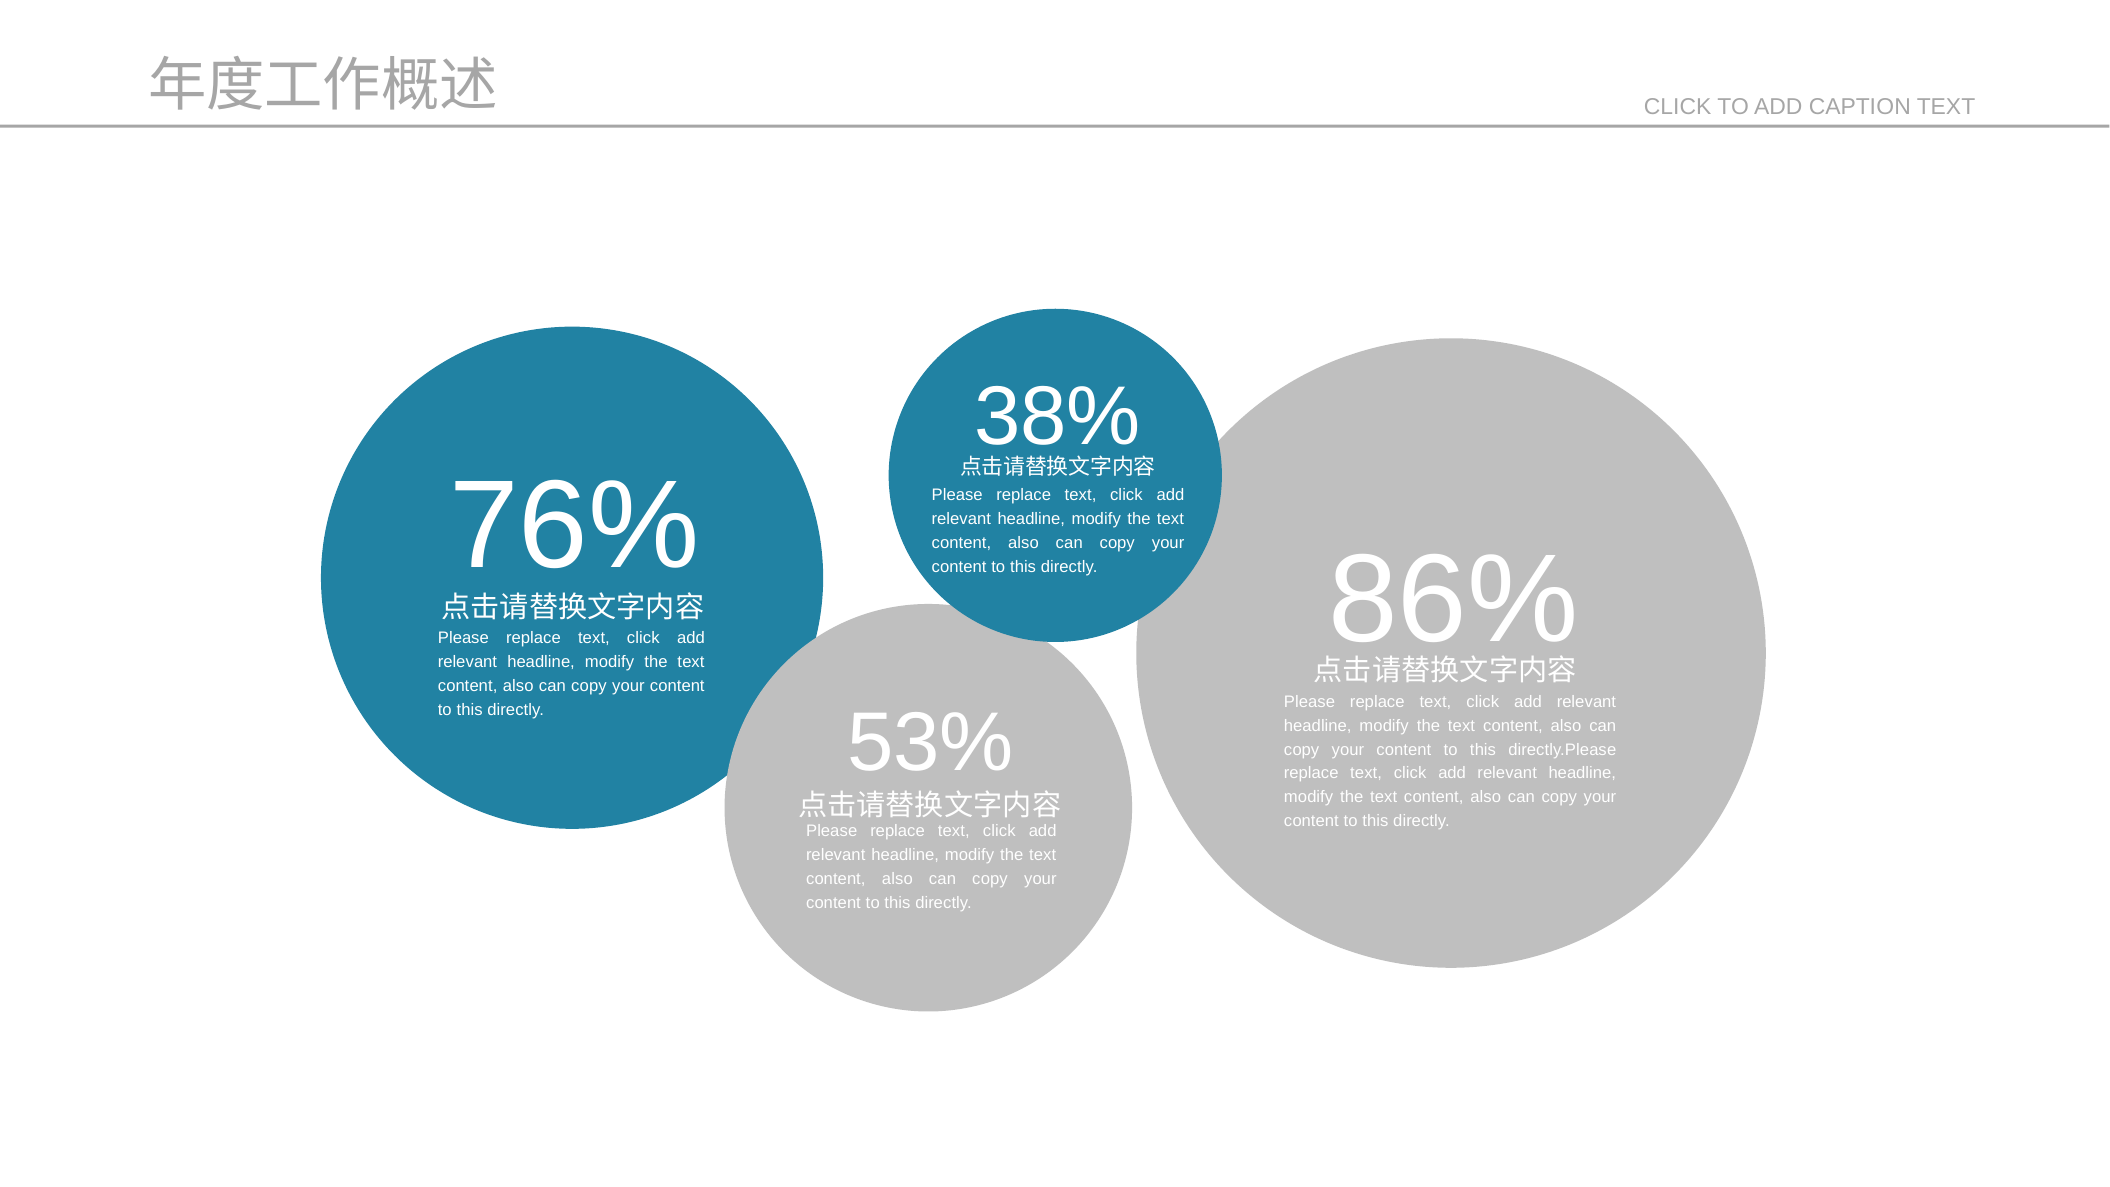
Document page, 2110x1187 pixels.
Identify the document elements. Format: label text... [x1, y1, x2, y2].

text_box 年度工作概述 [148, 47, 528, 118]
text_box CLICK TO ADD CAPTION TEXT [1596, 91, 1976, 119]
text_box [888, 308, 1222, 642]
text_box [320, 326, 824, 829]
text_box [0, 124, 2110, 129]
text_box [1136, 338, 1766, 968]
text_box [724, 603, 1133, 1012]
